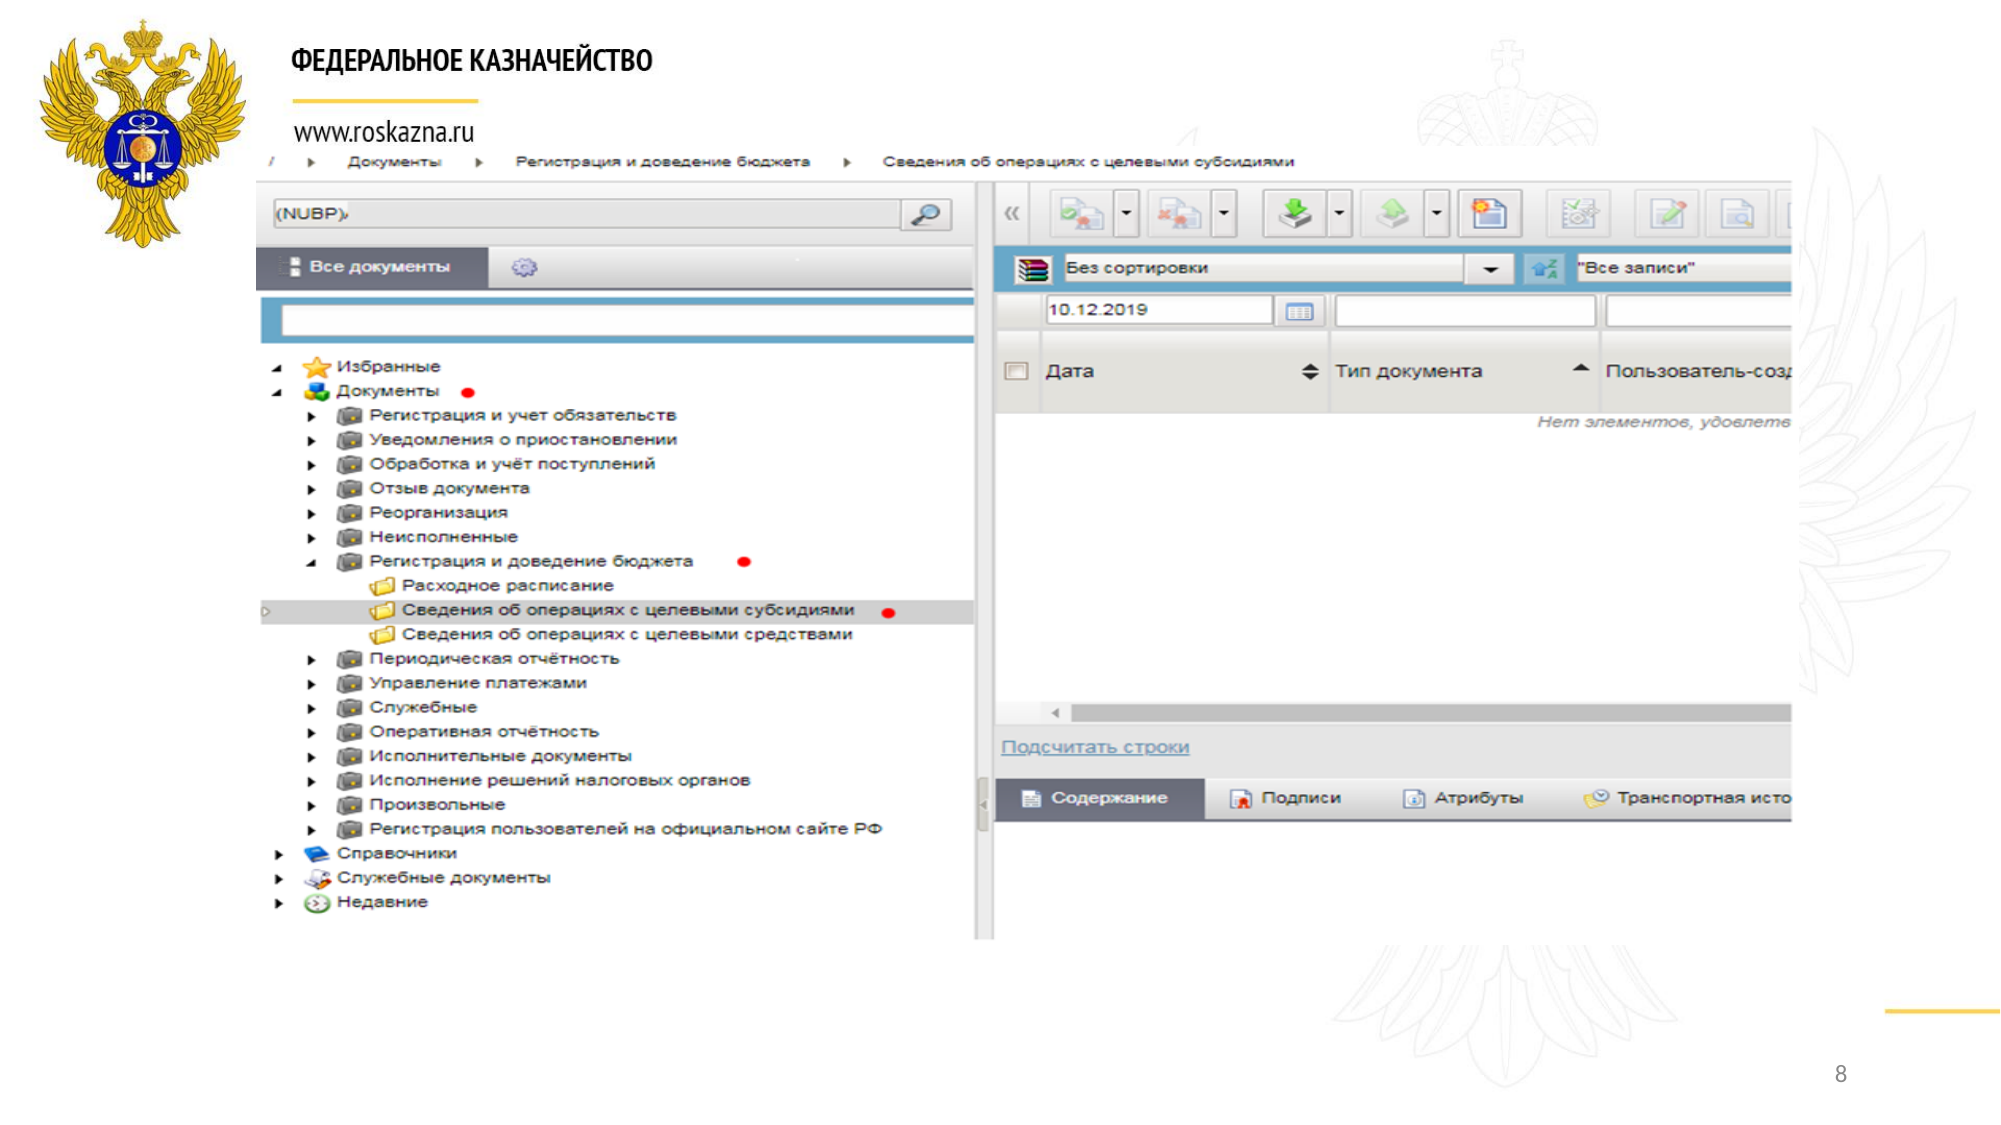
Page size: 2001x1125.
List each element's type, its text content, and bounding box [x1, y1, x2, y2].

picture [0, 0, 2001, 1125]
slide_number 8 [1412, 1042, 1863, 1103]
